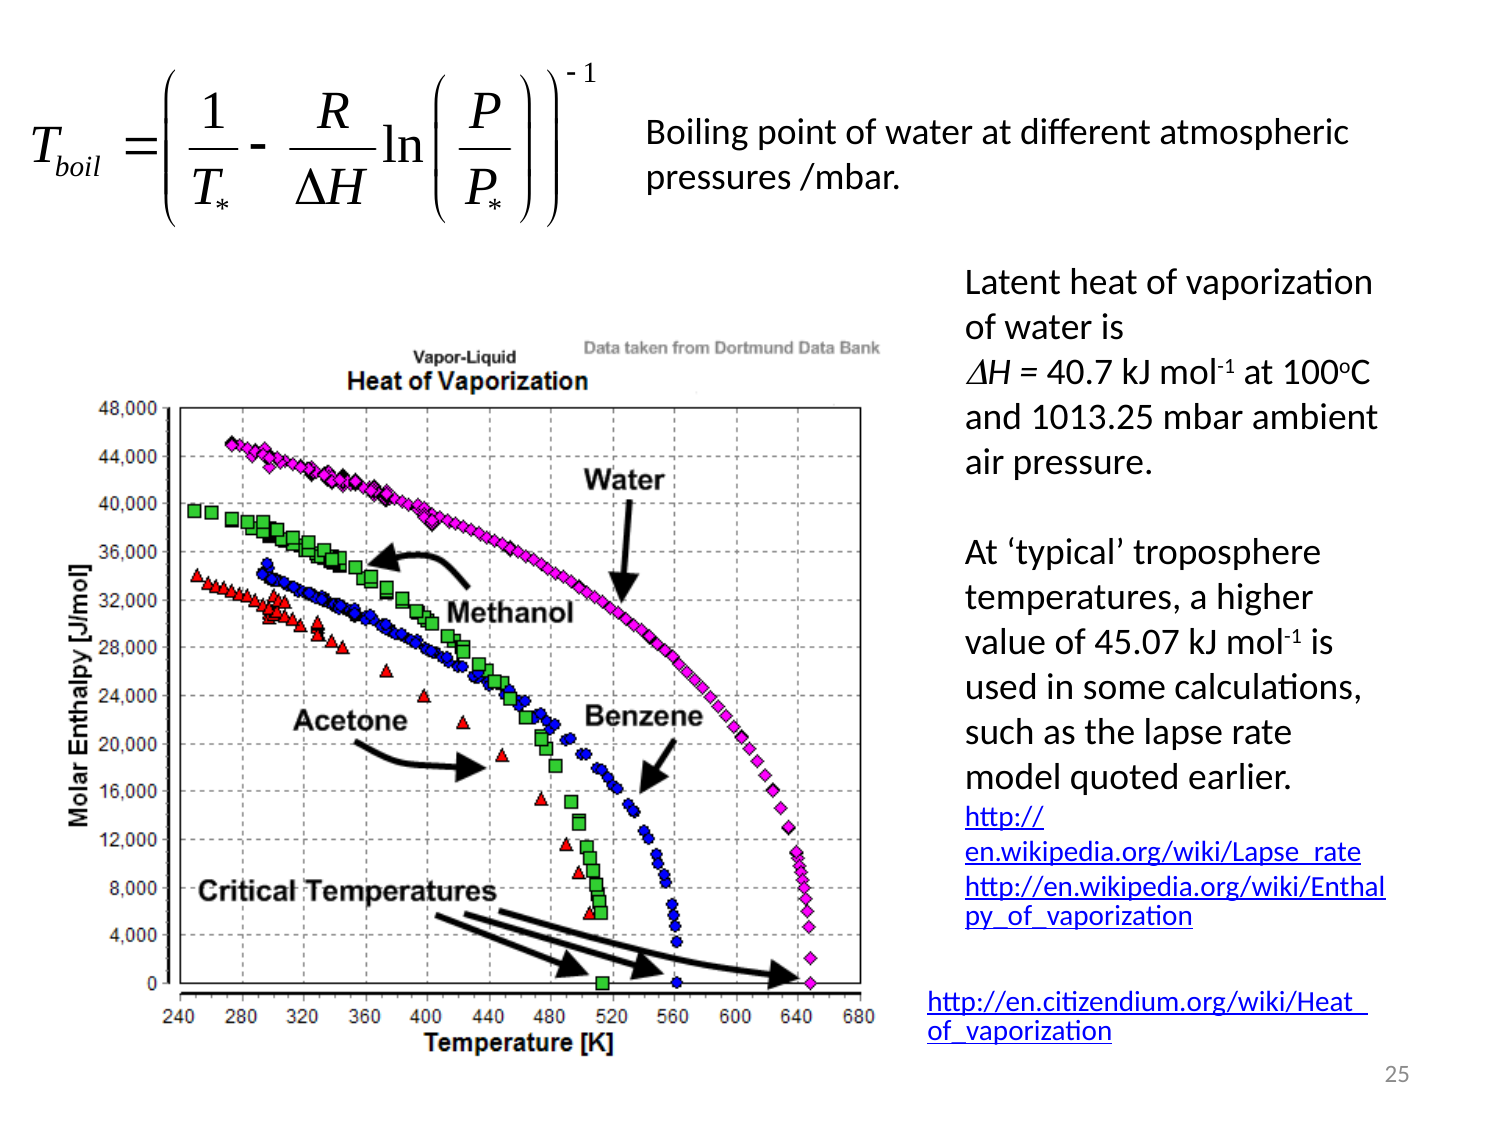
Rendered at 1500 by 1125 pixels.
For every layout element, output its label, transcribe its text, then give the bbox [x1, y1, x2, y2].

picture [49, 337, 885, 1076]
text_box Boiling point of water at different atmospheric pressures /mbar. [630, 99, 1365, 250]
text_box http://en.citizendium.org/wiki/Heat_of_vaporization [912, 974, 1388, 1025]
slide_number 25 [1074, 1042, 1425, 1103]
text_box Latent heat of vaporization of water is DH = 40.7 kJ mol-1 at 100oC and 1013.25 mbar ambient air pressure. At ‘typical’ troposphere temperatures, a higher value of 45.07 kJ mol-1 is used in some calculations, such as the lapse rate model quoted earlier. http://en.wikipedia.org/wiki/Lapse_rate http://en.wikipedia.org/wiki/Enthalpy_of_vaporization [949, 249, 1413, 910]
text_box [23, 49, 606, 241]
